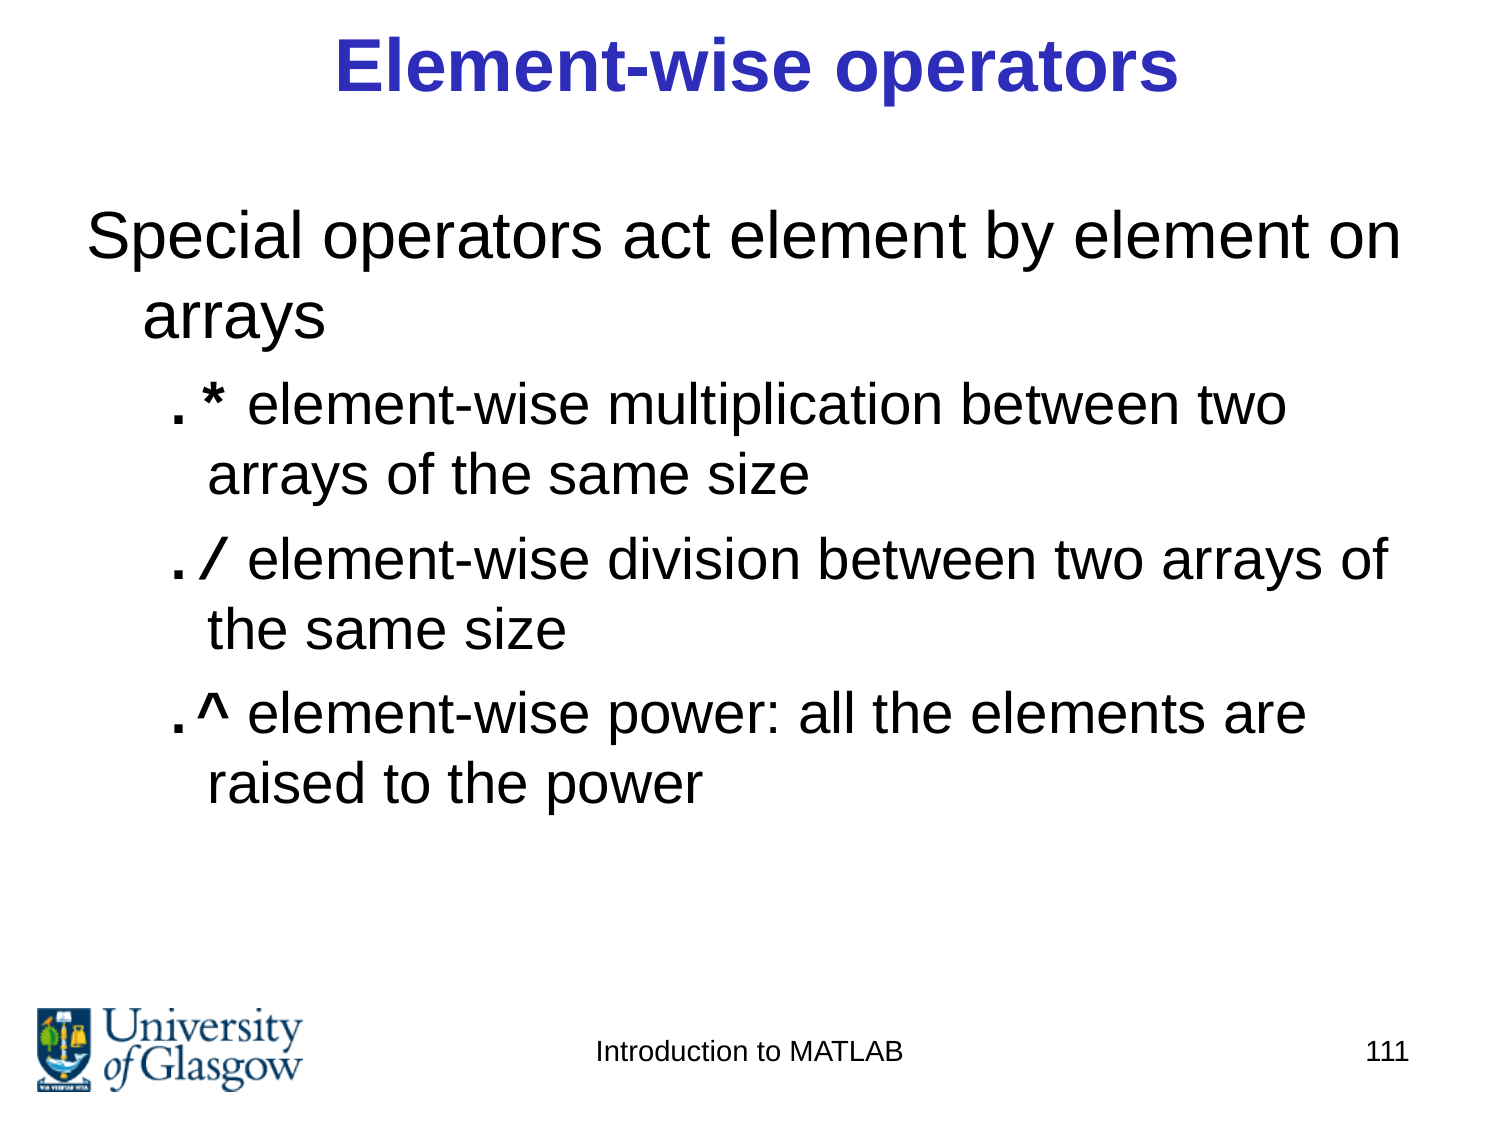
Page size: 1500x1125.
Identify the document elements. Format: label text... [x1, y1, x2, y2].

footer Introduction to MATLAB [512, 1024, 988, 1103]
picture [37, 1008, 303, 1092]
slide_number 111 [1074, 1024, 1425, 1103]
list Special operators act element by element on arrays .* element-wise multiplication between two arrays of the same size ./ element-wise division between two arrays of the same size .^ element-wise power: all the elements are raised to the power [71, 184, 1422, 927]
title Element-wise operators [146, 9, 1369, 147]
